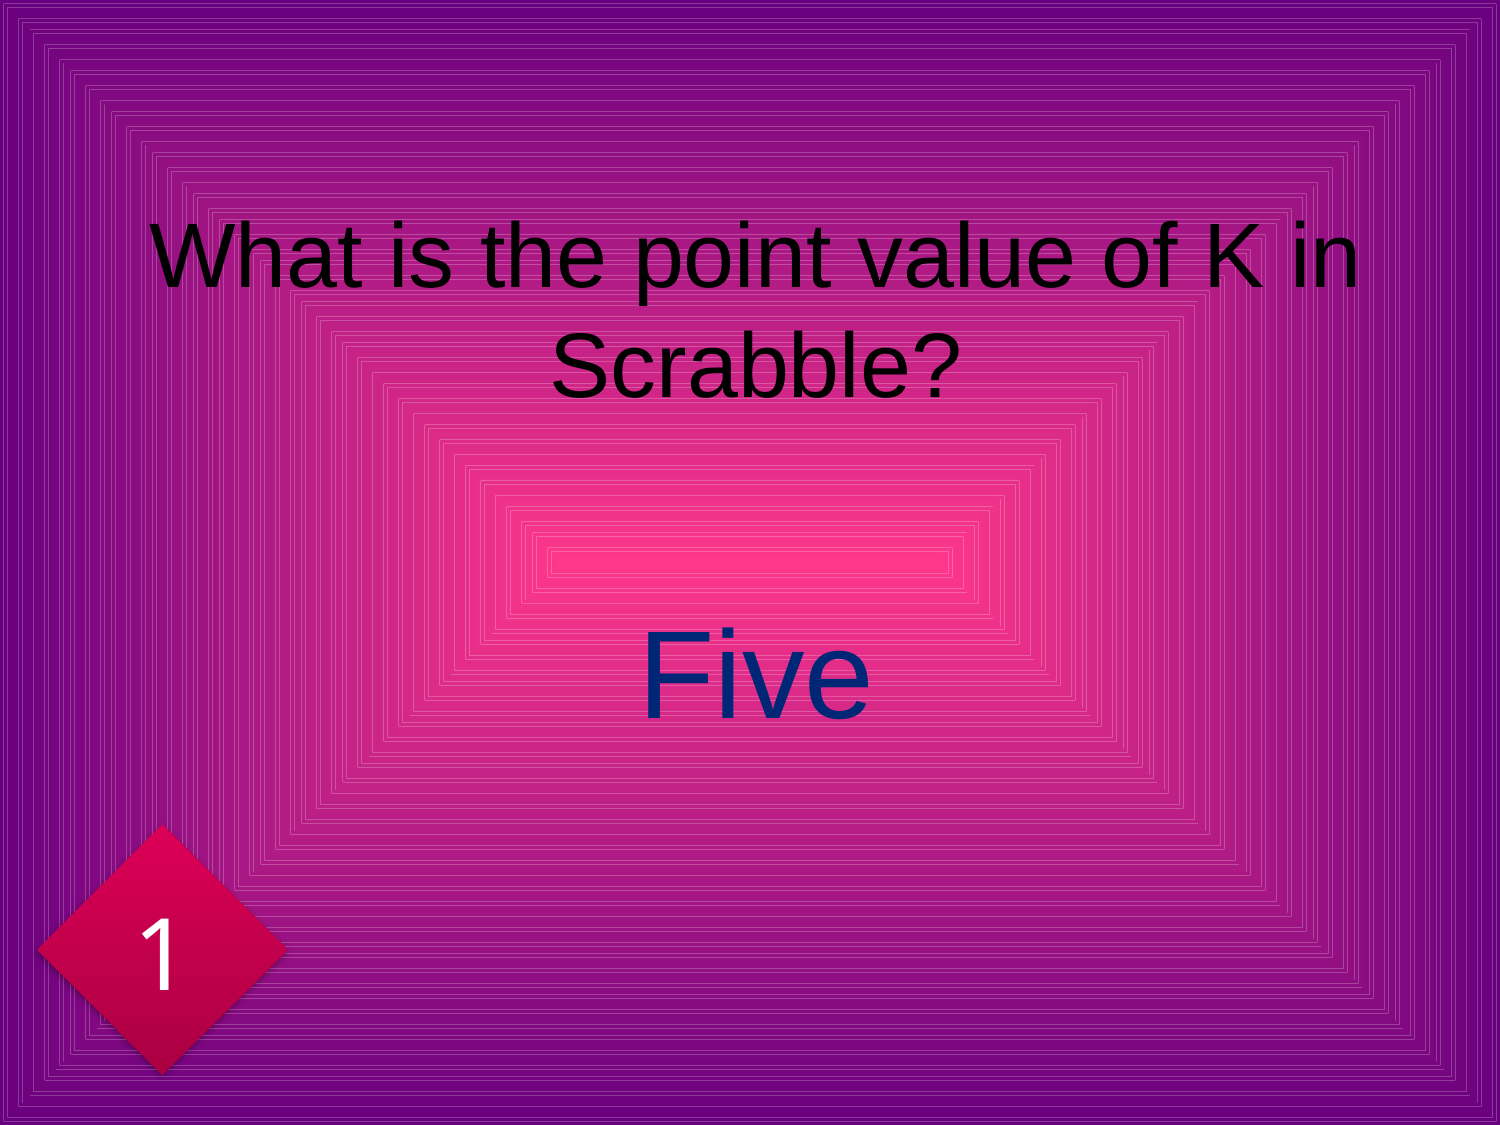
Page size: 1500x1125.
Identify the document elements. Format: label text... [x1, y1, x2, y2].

text_box 1 [37, 838, 288, 1075]
text_box Five [112, 500, 1400, 838]
title What is the point value of K in Scrabble? [112, 137, 1401, 476]
